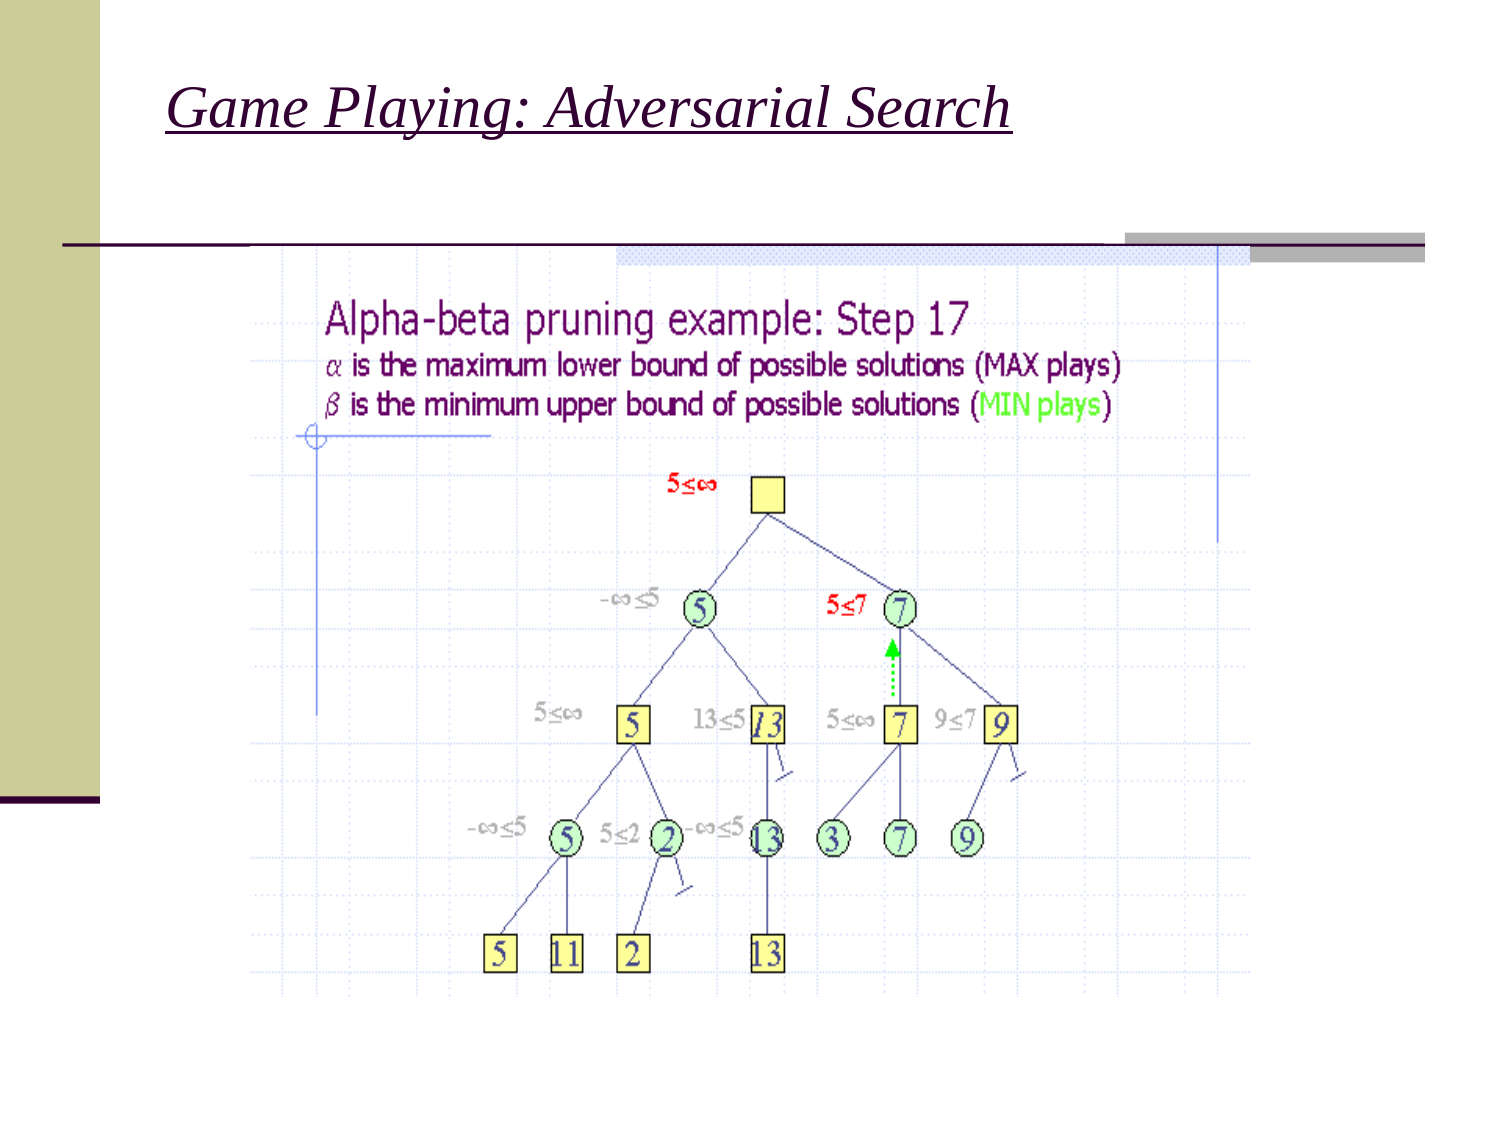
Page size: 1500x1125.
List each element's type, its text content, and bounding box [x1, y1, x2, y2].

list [249, 245, 1251, 997]
title Game Playing: Adversarial Search [149, 45, 1426, 162]
